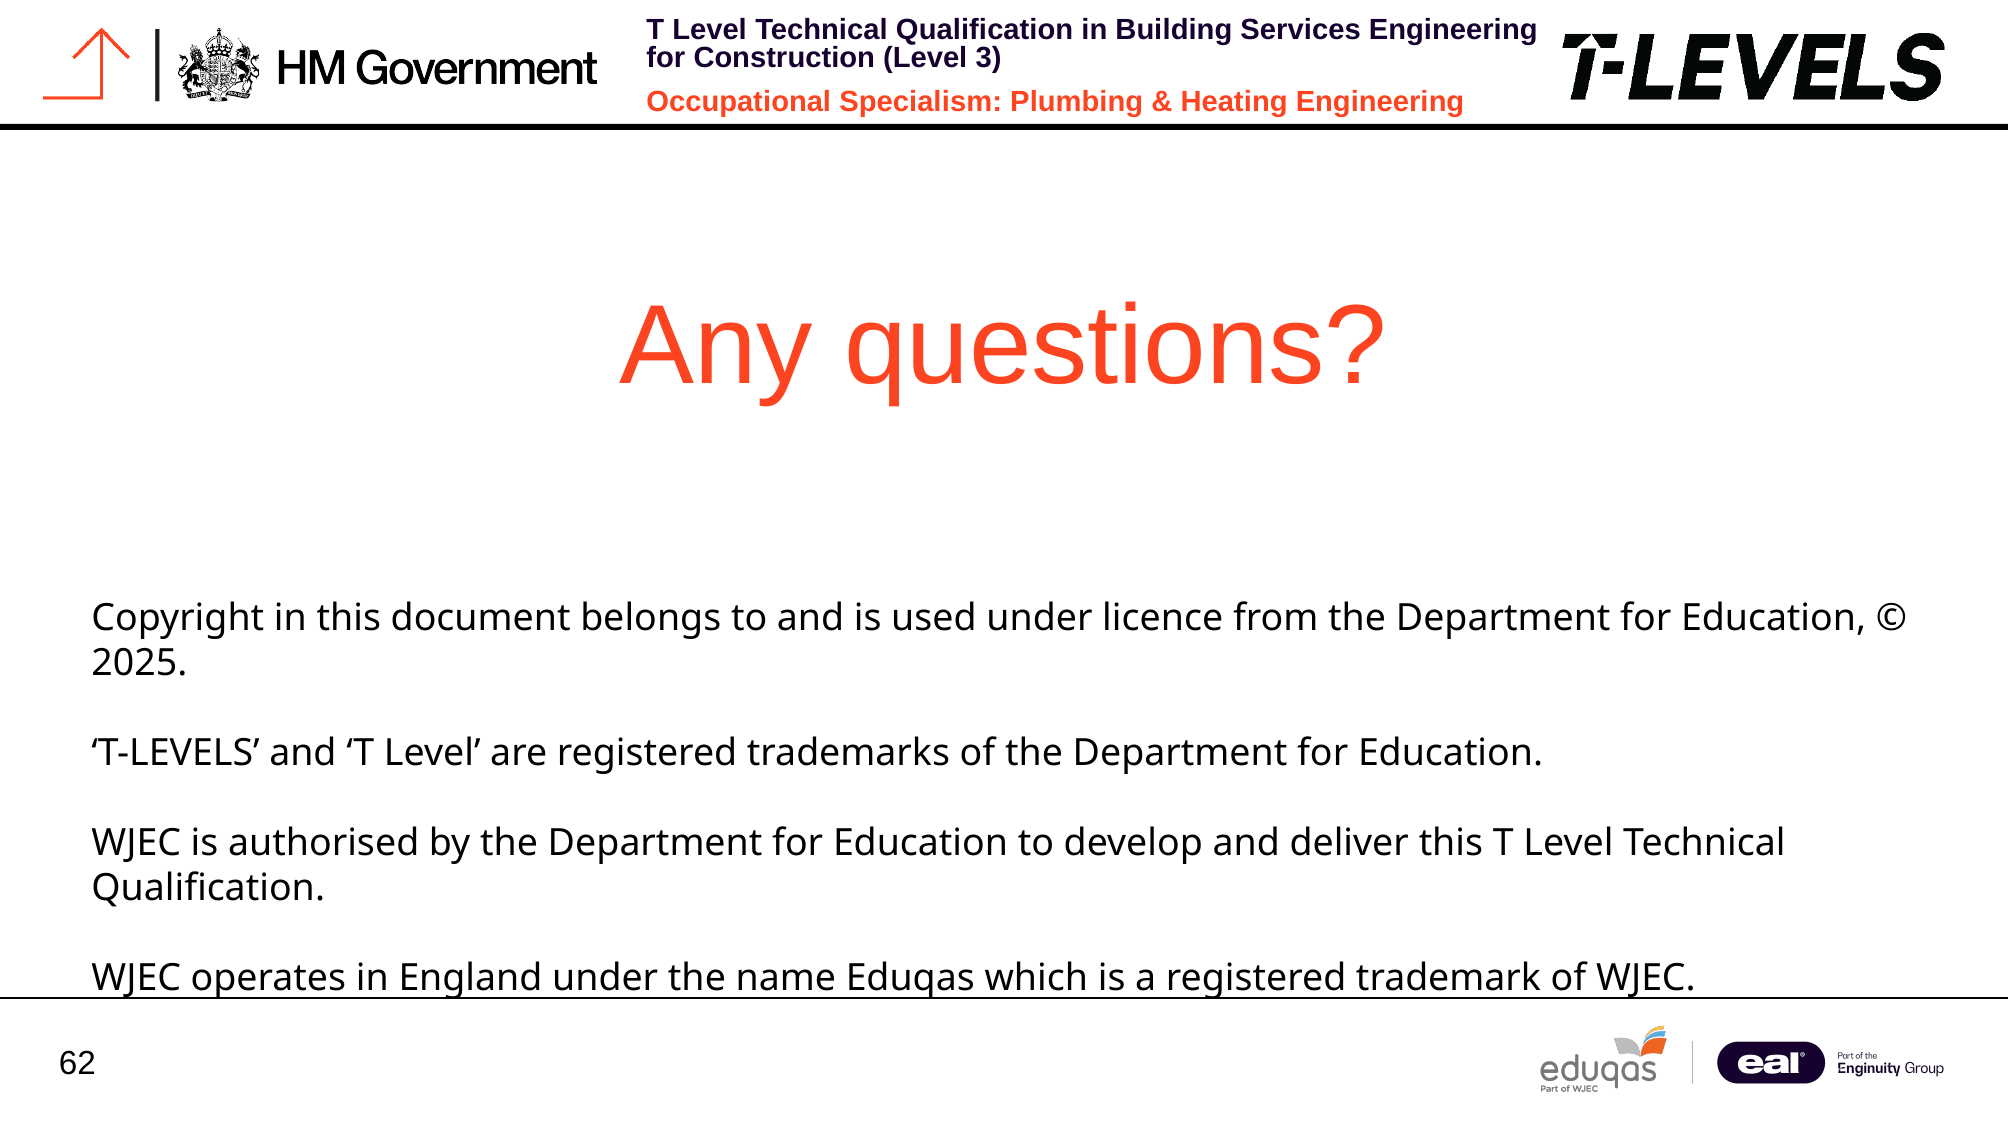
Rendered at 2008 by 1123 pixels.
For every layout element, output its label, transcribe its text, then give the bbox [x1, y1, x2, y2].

picture [155, 28, 597, 102]
picture [38, 27, 136, 100]
text_box Copyright in this document belongs to and is used under licence from the Department for Education, © 2025. ‘T-LEVELS’ and ‘T Level’ are registered trademarks of the Department for Education. WJEC is authorised by the Department for Education to develop and deliver this T Level Technical Qualification. WJEC operates in England under the name Eduqas which is a registered trademark of WJEC. [76, 585, 1932, 1006]
text_box Any questions? [590, 263, 1418, 413]
picture [1543, 25, 1964, 108]
picture [1535, 1021, 1949, 1097]
